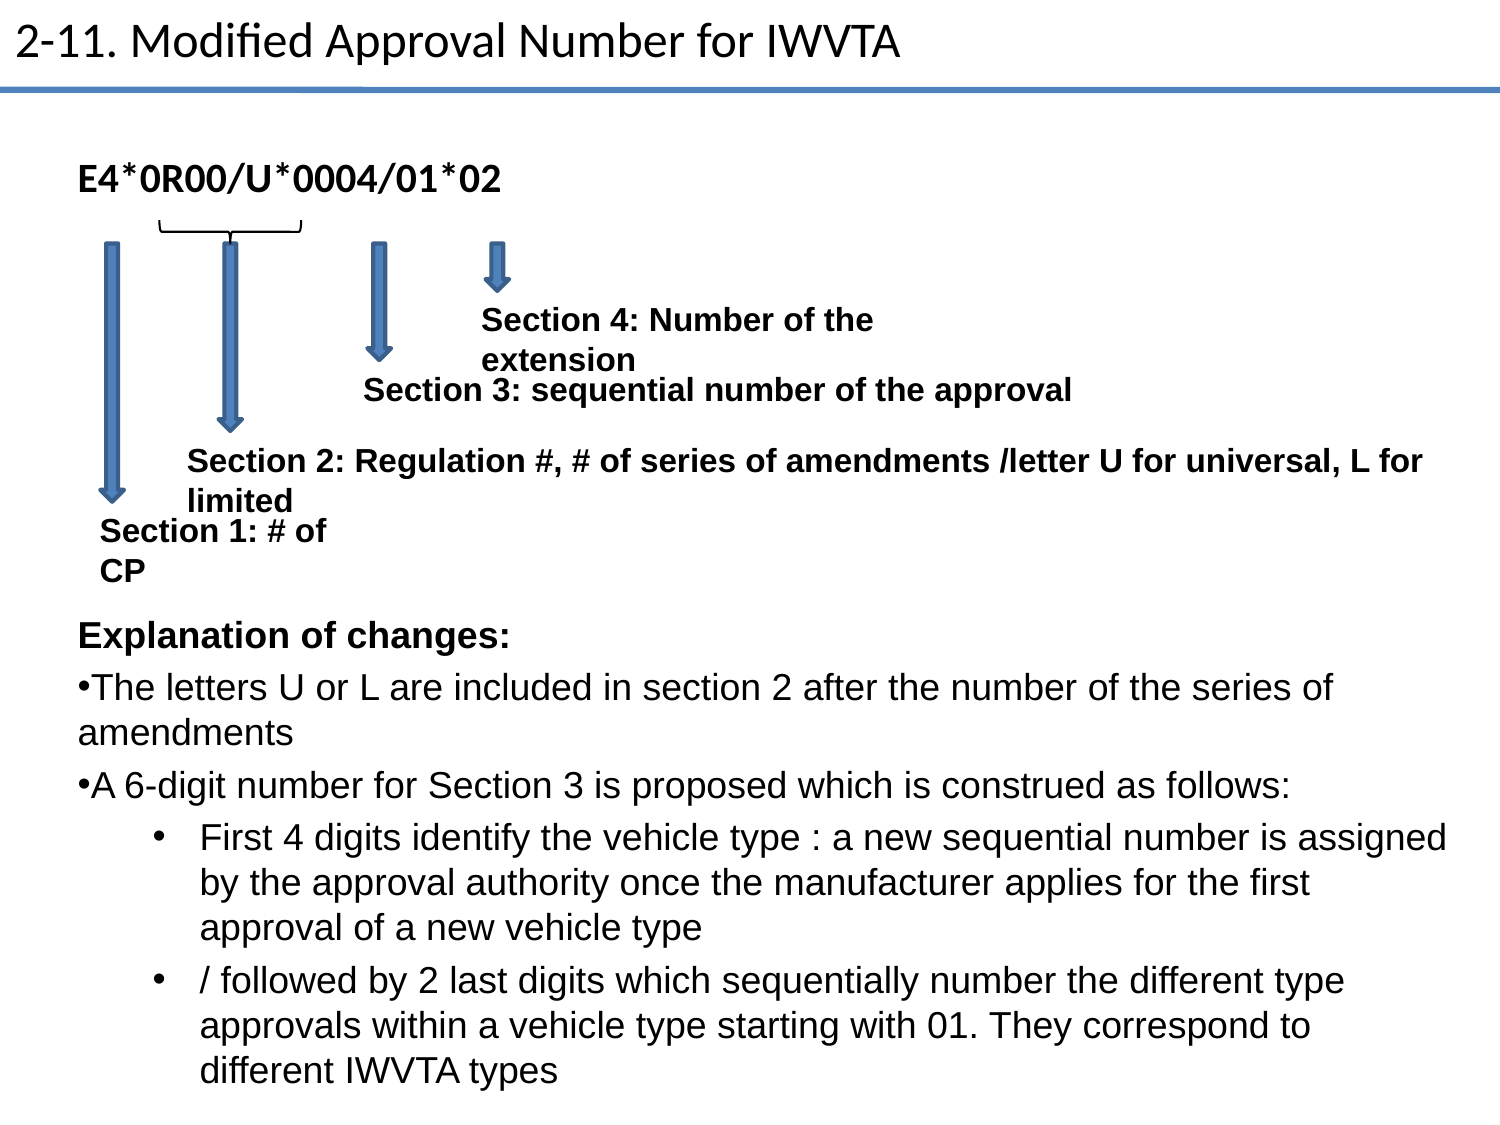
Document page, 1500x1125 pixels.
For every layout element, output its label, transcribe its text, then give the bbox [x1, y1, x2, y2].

text_box Section 1: # of CP [84, 501, 392, 597]
text_box [365, 241, 394, 361]
text_box Section 2: Regulation #, # of series of amendments /letter U for universal, L for limited [172, 431, 1459, 527]
text_box Section 3: sequential number of the approval [348, 361, 1165, 416]
text_box [158, 220, 302, 245]
text_box Section 4: Number of the extension [466, 290, 1045, 361]
text_box [483, 241, 512, 290]
text_box [216, 241, 245, 431]
text_box 2-11. Modified Approval Number for IWVTA [0, 0, 1475, 75]
text_box [98, 241, 126, 501]
text_box E4*0R00/U*0004/01*02 Explanation of changes: The letters U or L are included in section 2 after the number of the series of amendments A 6-digit number for Section 3 is proposed which is construed as follows: First 4 digits identify the vehicle type : a new sequential number is assigned by the approval authority once the manufacturer applies for the first approval of a new vehicle type / followed by 2 last digits which sequentially number the different type approvals within a vehicle type starting with 01. They correspond to different IWVTA types [62, 143, 1463, 1059]
